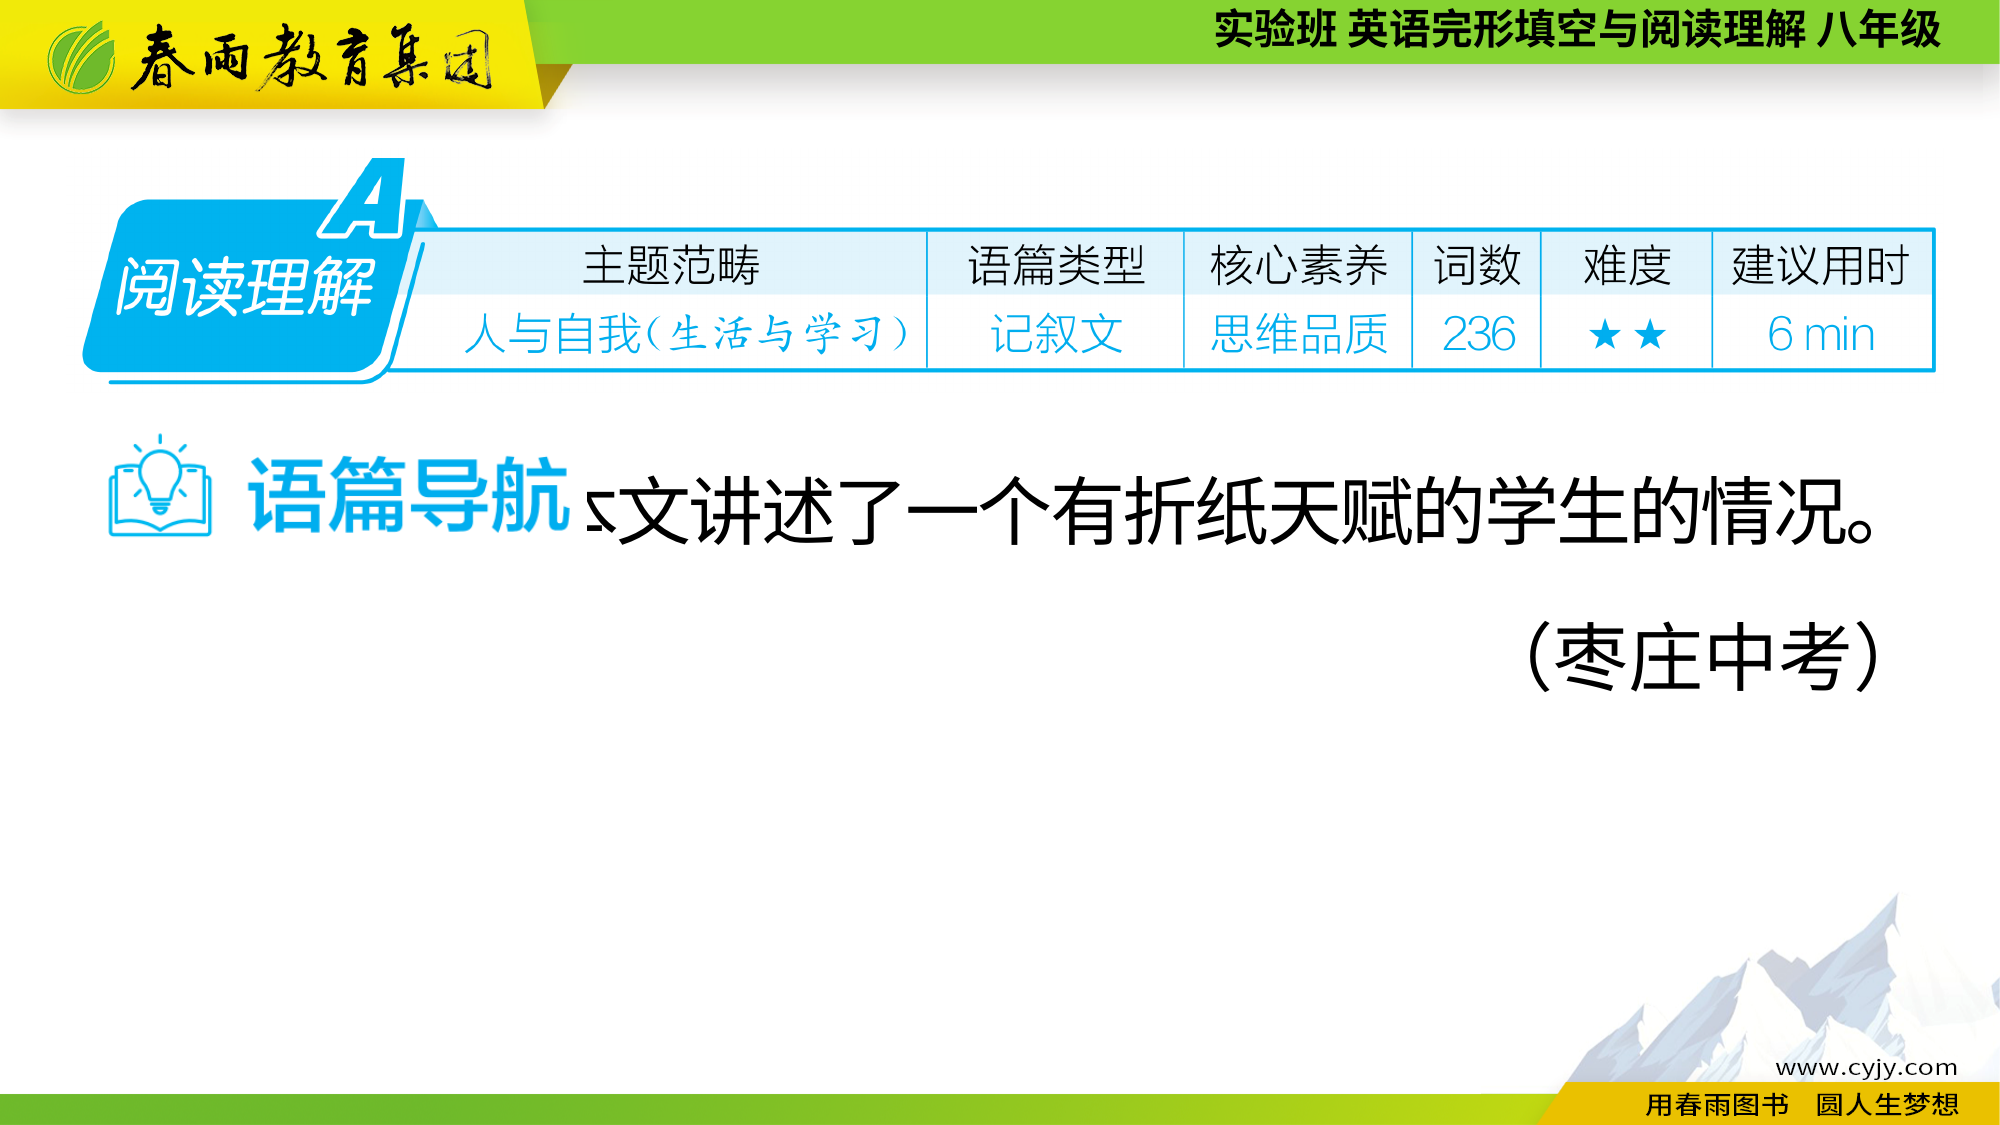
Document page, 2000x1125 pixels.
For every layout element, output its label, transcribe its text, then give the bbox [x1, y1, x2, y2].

text_box 本文讲述了一个有折纸天赋的学生的情况。 [59, 411, 1944, 558]
text_box （枣庄中考） [59, 558, 1944, 709]
picture [0, 0, 2000, 1125]
